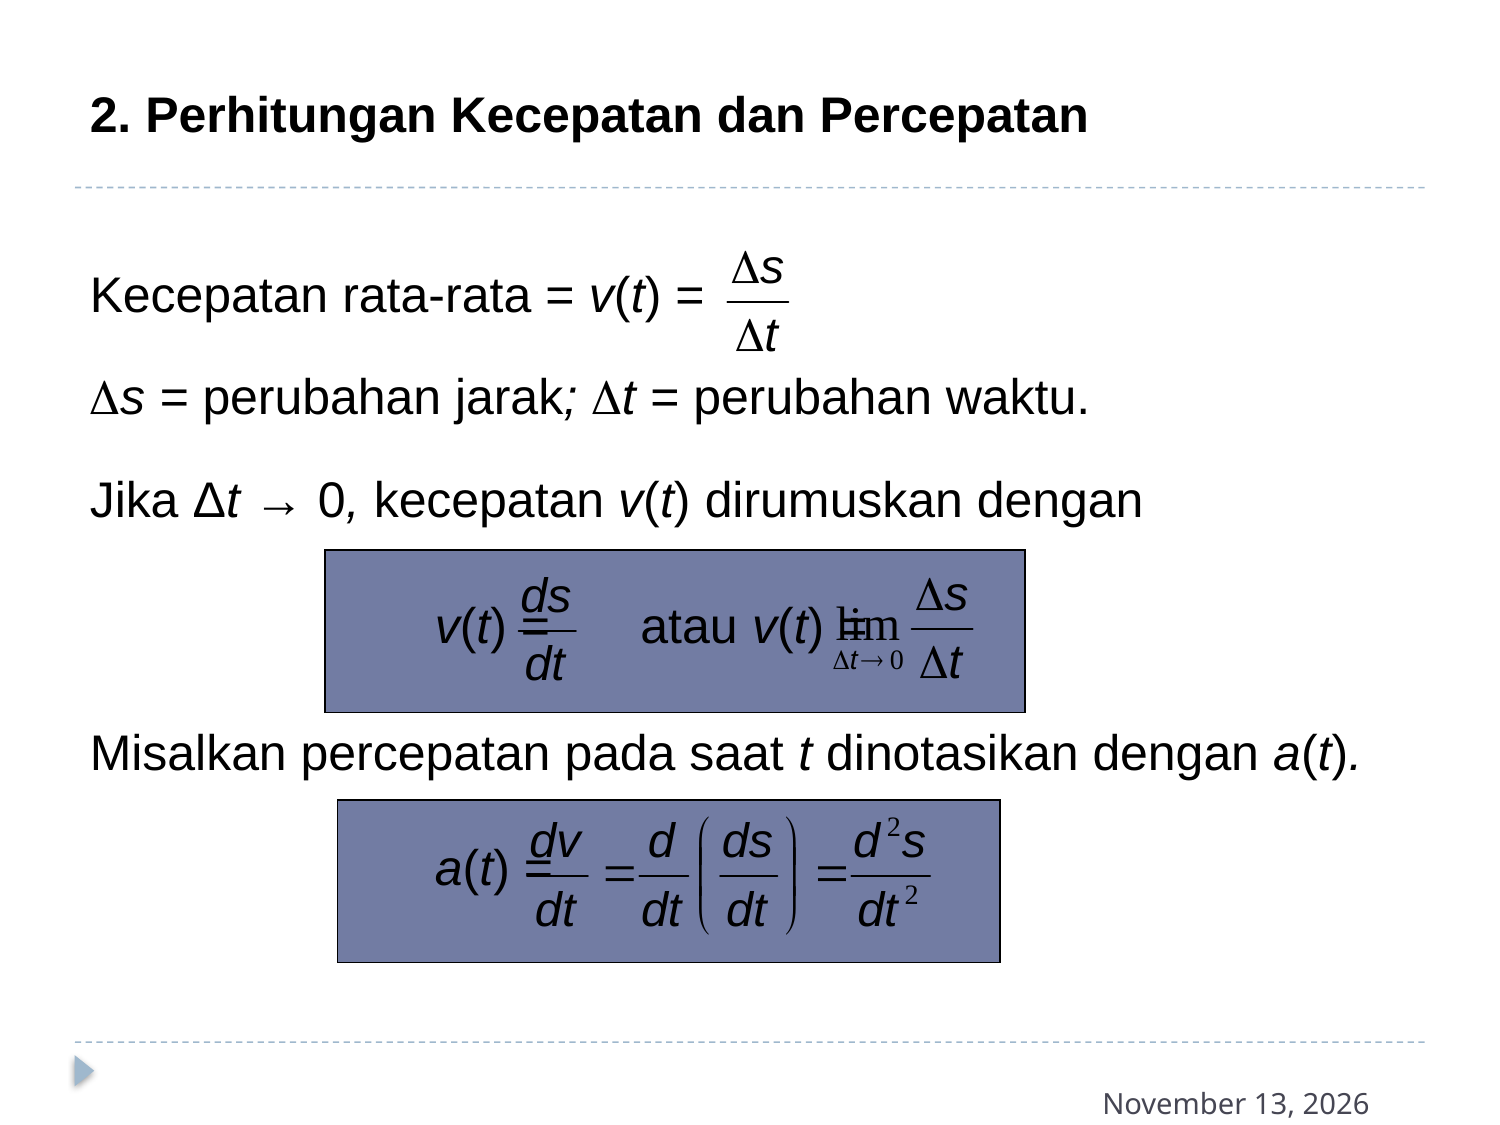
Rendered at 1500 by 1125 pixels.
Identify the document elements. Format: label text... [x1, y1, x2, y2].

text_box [824, 564, 983, 690]
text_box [719, 237, 801, 363]
list 2. Perhitungan Kecepatan dan Percepatan Kecepatan rata-rata = v(t) = s = perubahan jarak; t = perubahan waktu. Jika Δt → 0, kecepatan v(t) dirumuskan dengan v(t) = atau v(t) = Misalkan percepatan pada saat t dinotasikan dengan a(t). a(t) = [75, 75, 1450, 988]
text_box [519, 803, 940, 945]
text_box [510, 566, 588, 692]
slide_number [1087, 1077, 1500, 1125]
